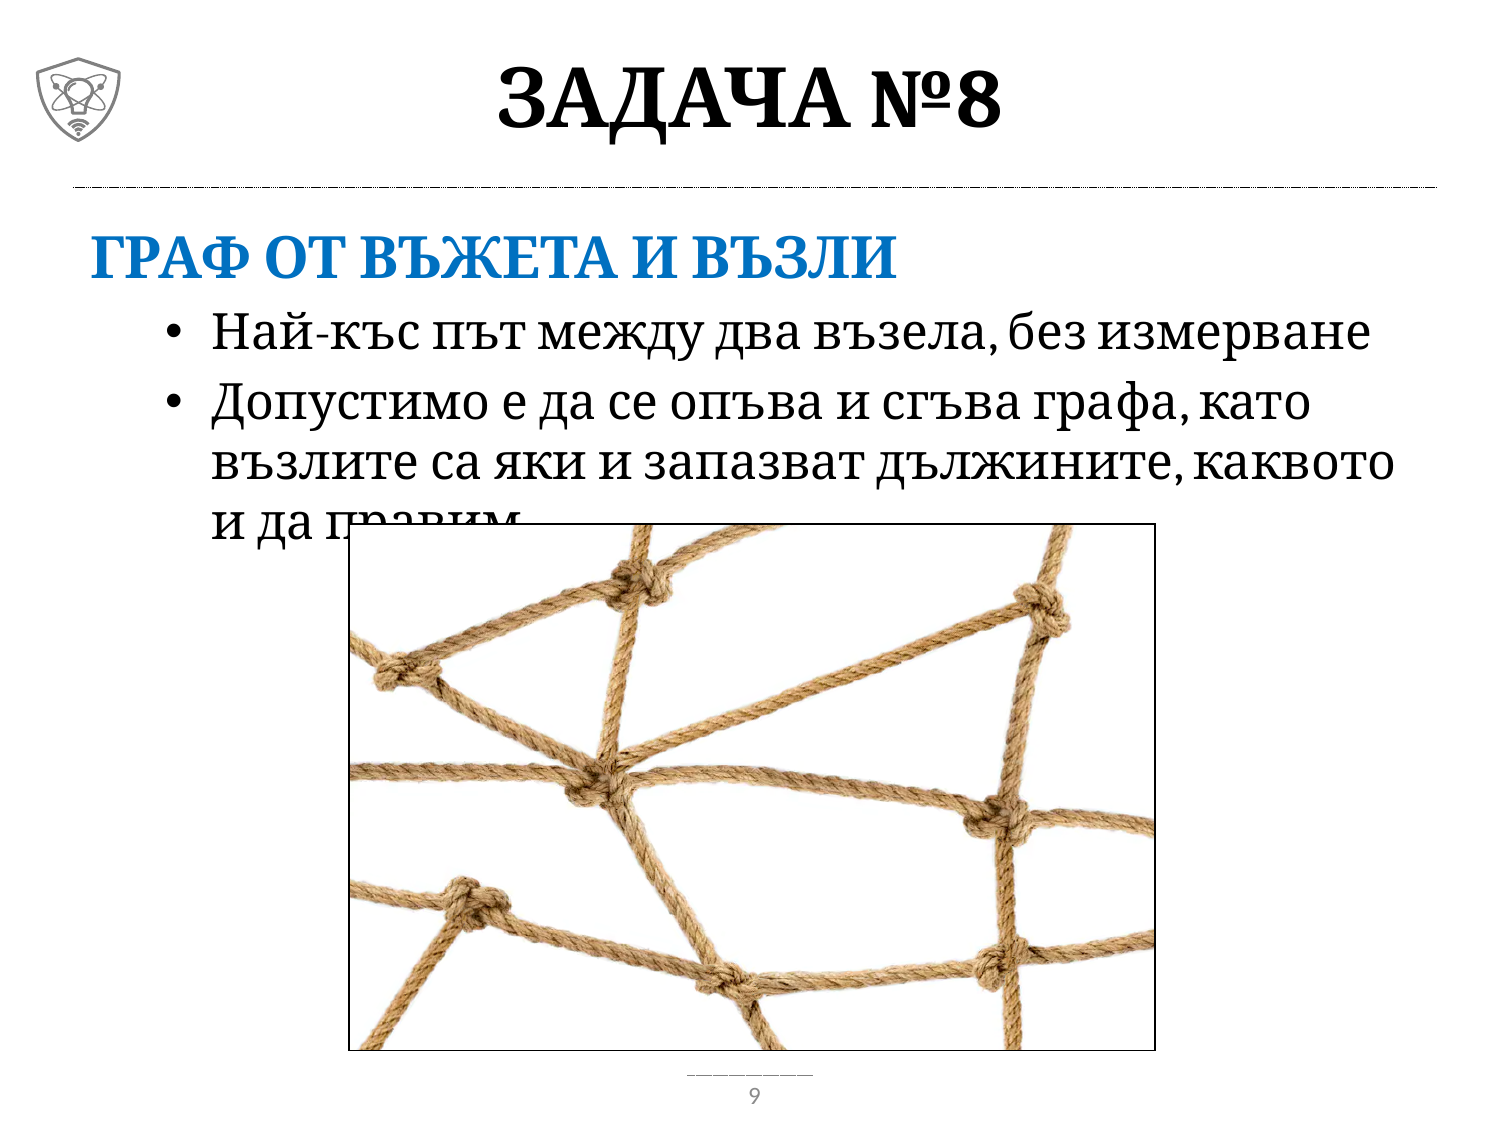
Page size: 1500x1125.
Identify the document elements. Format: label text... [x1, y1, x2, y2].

list Граф от въжета и възли Най-къс път между два възела, без измерване Допустимо е да се опъва и сгъва графа, като възлите са яки и запазват дължините, каквото и да правим [75, 212, 1450, 1063]
slide_number 9 [579, 1065, 930, 1125]
picture [349, 524, 1155, 1051]
title Задача №8 [0, 0, 1500, 188]
